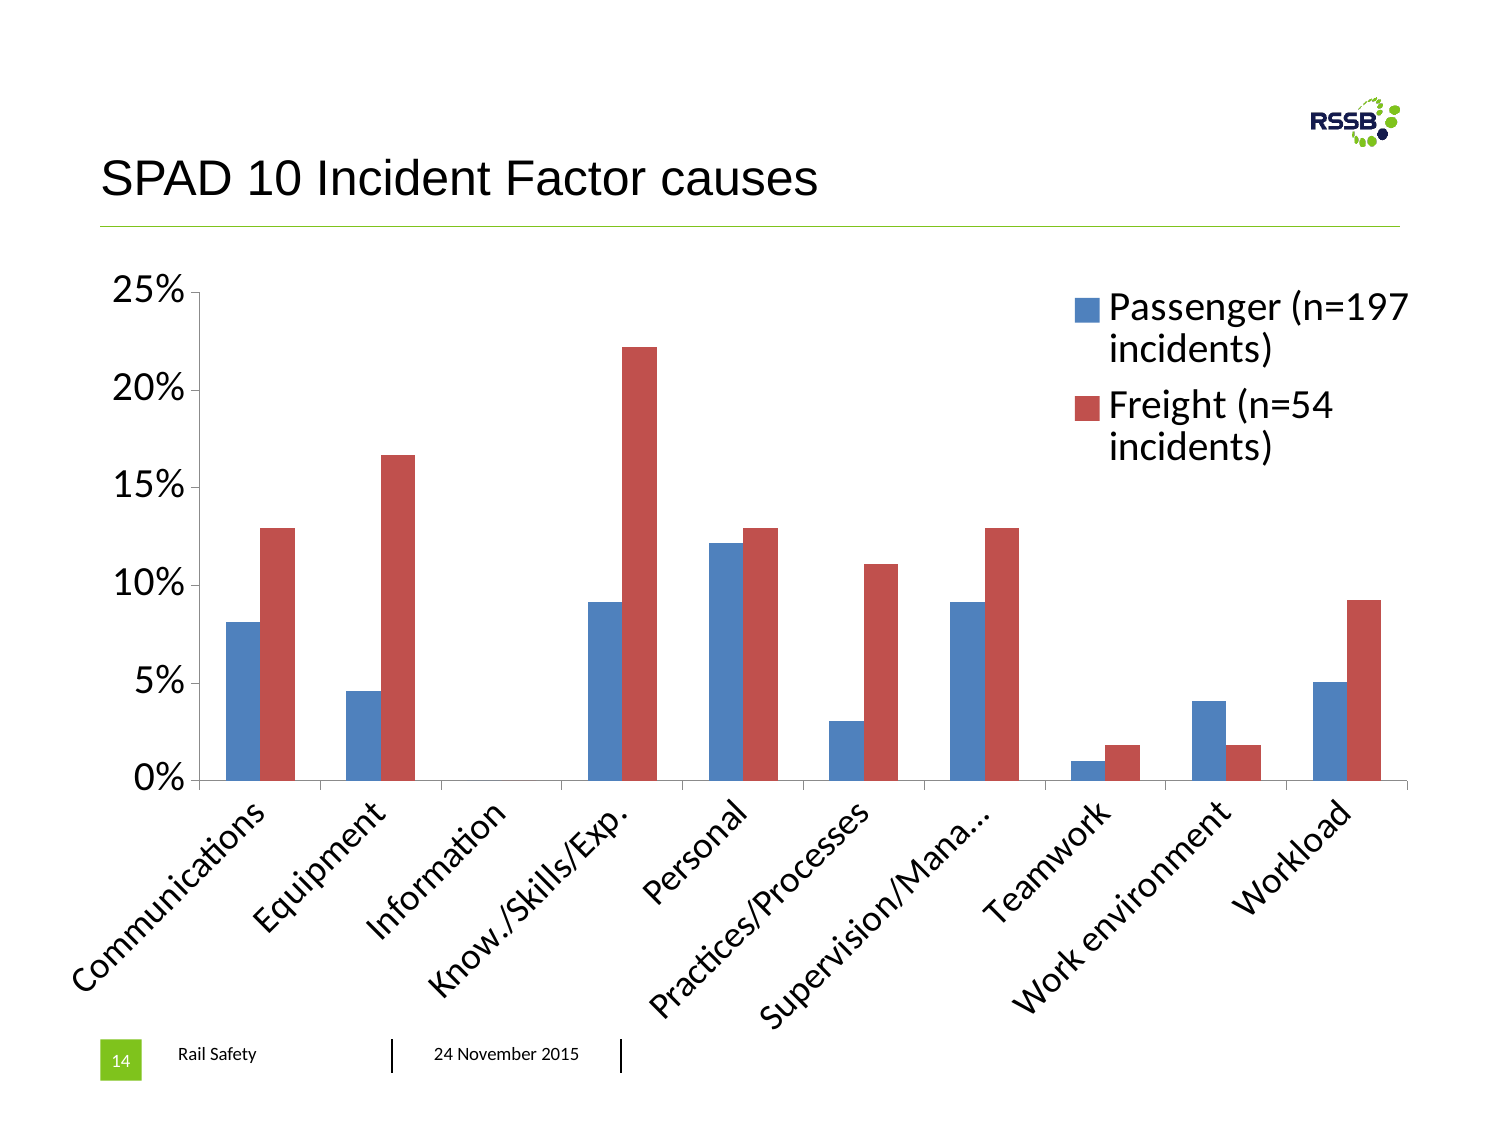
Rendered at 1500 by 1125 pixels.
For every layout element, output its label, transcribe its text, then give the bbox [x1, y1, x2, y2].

title SPAD 10 Incident Factor causes [100, 71, 1400, 206]
slide_number 14 [100, 1040, 142, 1081]
chart [65, 253, 1435, 1040]
